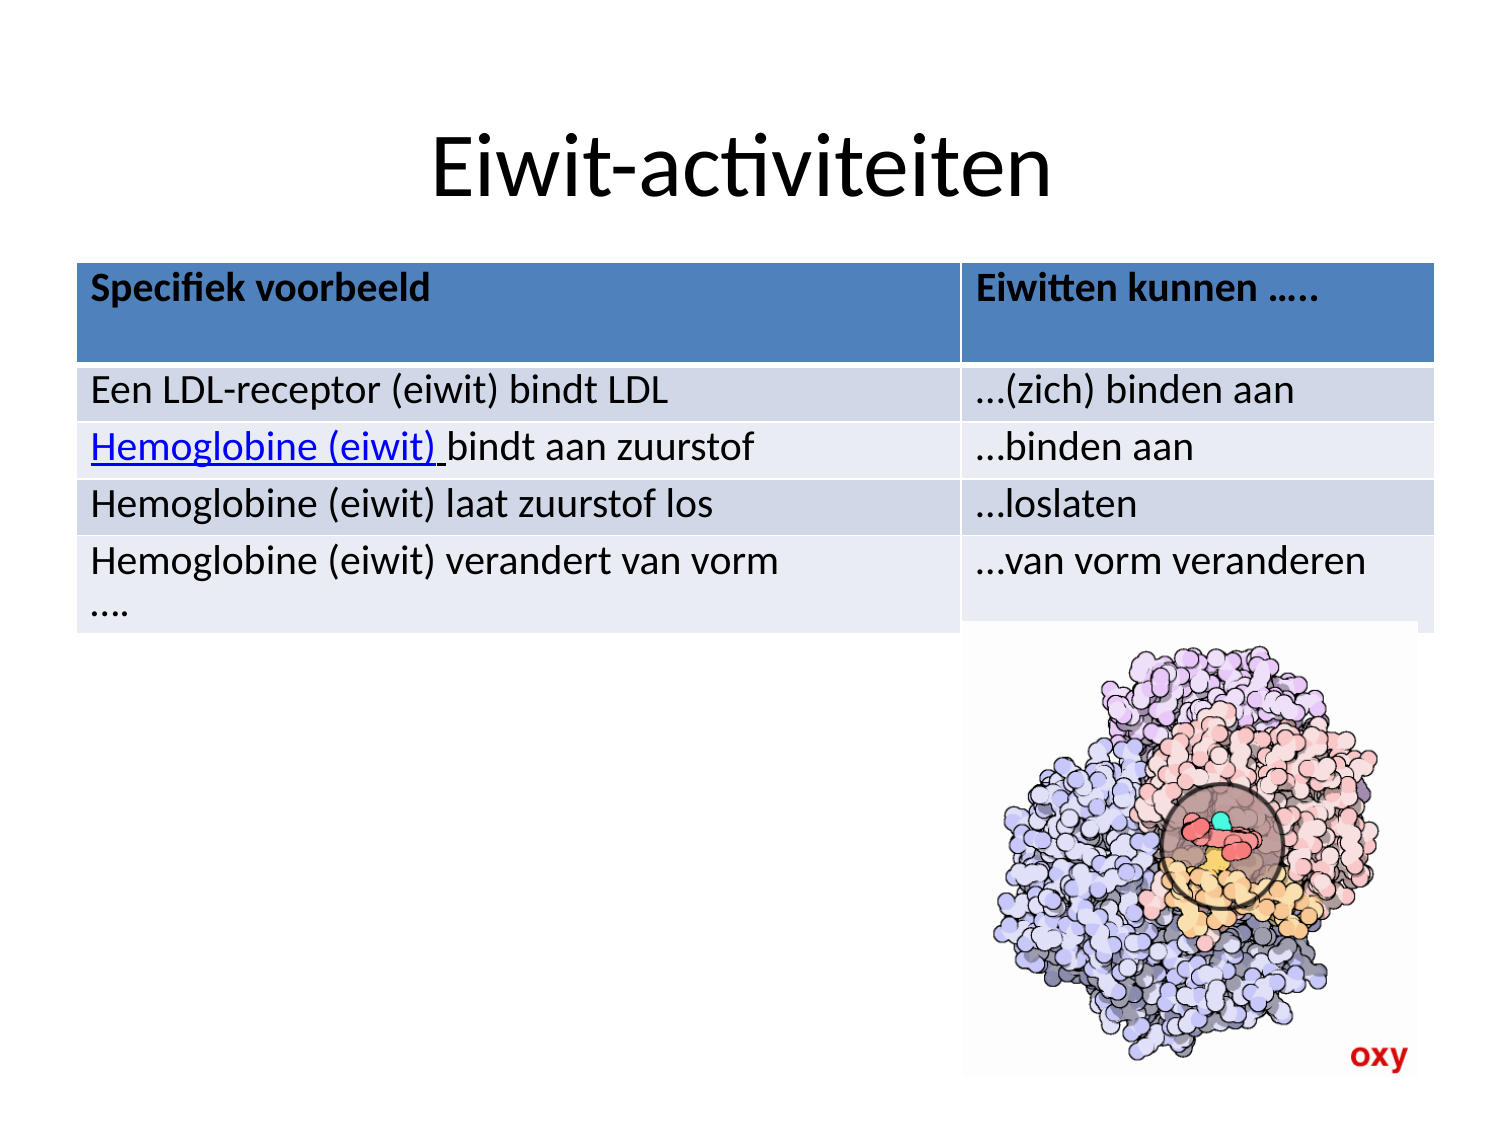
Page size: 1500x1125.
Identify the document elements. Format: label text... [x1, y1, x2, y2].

table_cell Hemoglobine (eiwit) verandert van vorm …. [77, 536, 960, 633]
table_cell Een LDL-receptor (eiwit) bindt LDL [77, 368, 960, 421]
table_cell …(zich) binden aan [962, 368, 1434, 421]
table_cell Hemoglobine (eiwit) bindt aan zuurstof [77, 423, 960, 478]
table_header Eiwitten kunnen ….. [962, 263, 1434, 362]
table_header Specifiek voorbeeld [77, 263, 960, 362]
table_cell Hemoglobine (eiwit) laat zuurstof los [77, 480, 960, 535]
table_cell …loslaten [962, 480, 1434, 535]
table_cell …van vorm veranderen [962, 536, 1434, 633]
table_cell …binden aan [962, 423, 1434, 478]
picture [962, 621, 1418, 1077]
title Eiwit-activiteiten [67, 66, 1418, 254]
